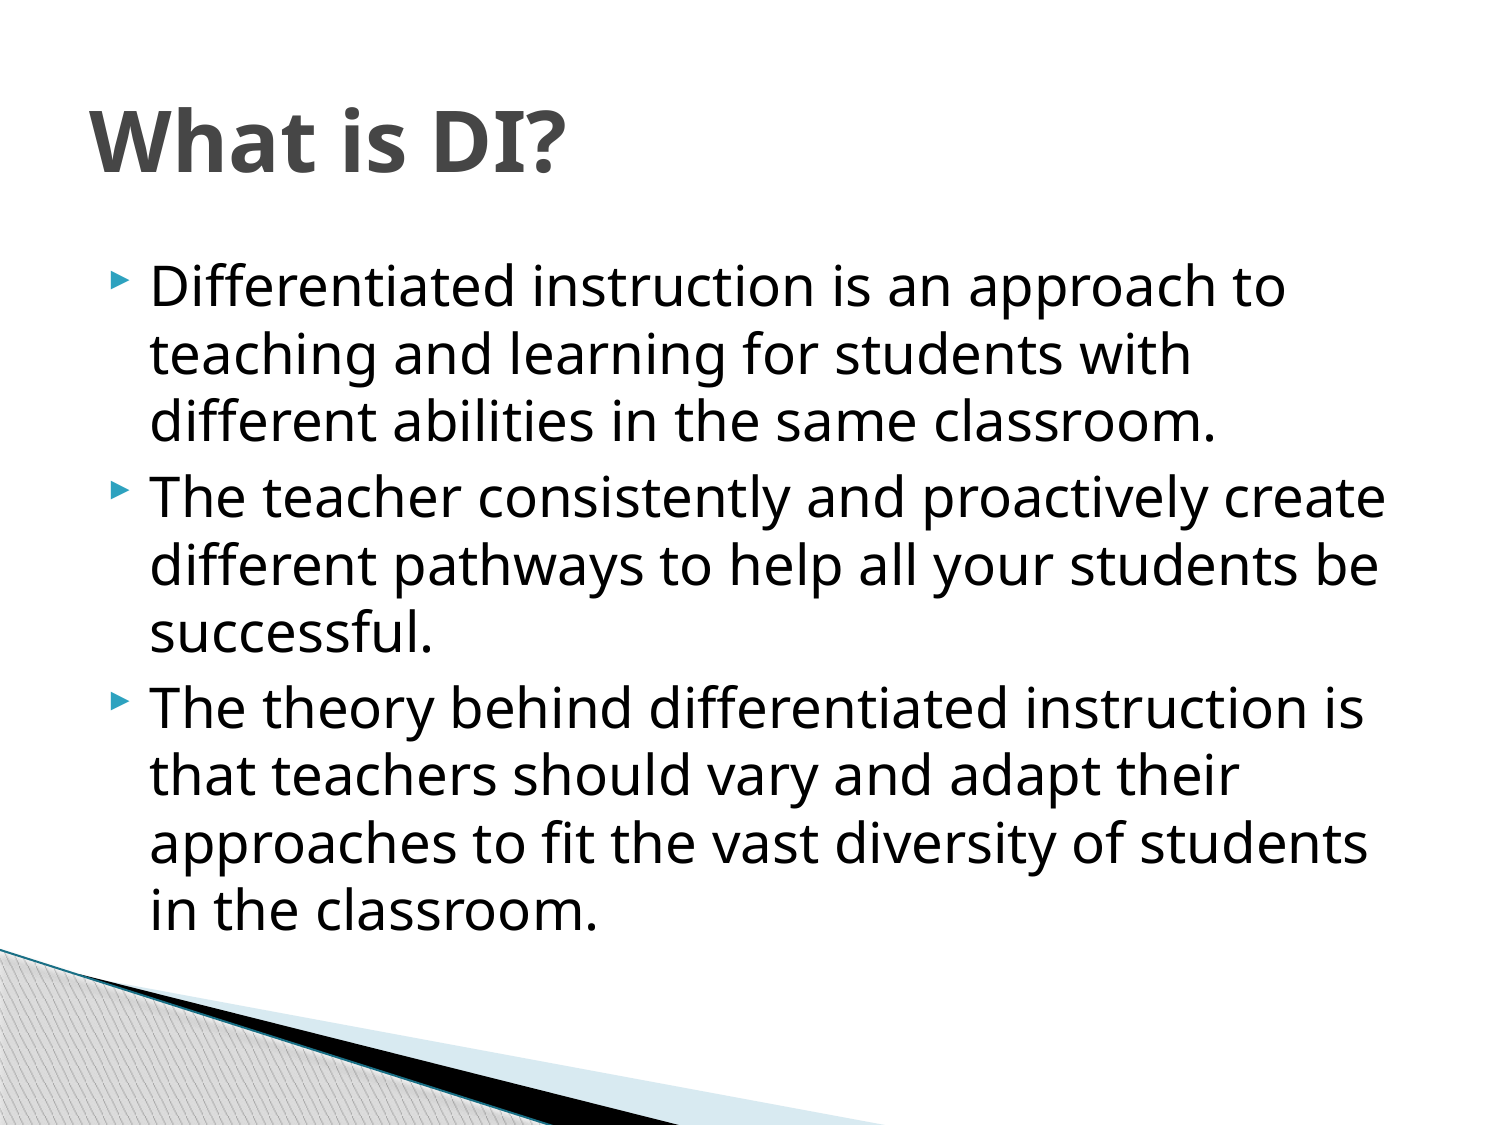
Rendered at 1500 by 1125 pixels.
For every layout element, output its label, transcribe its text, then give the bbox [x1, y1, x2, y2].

title What is DI? [75, 45, 1425, 233]
list Differentiated instruction is an approach to teaching and learning for students with different abilities in the same classroom. The teacher consistently and proactively create different pathways to help all your students be successful. The theory behind differentiated instruction is that teachers should vary and adapt their approaches to fit the vast diversity of students in the classroom. [75, 243, 1425, 986]
